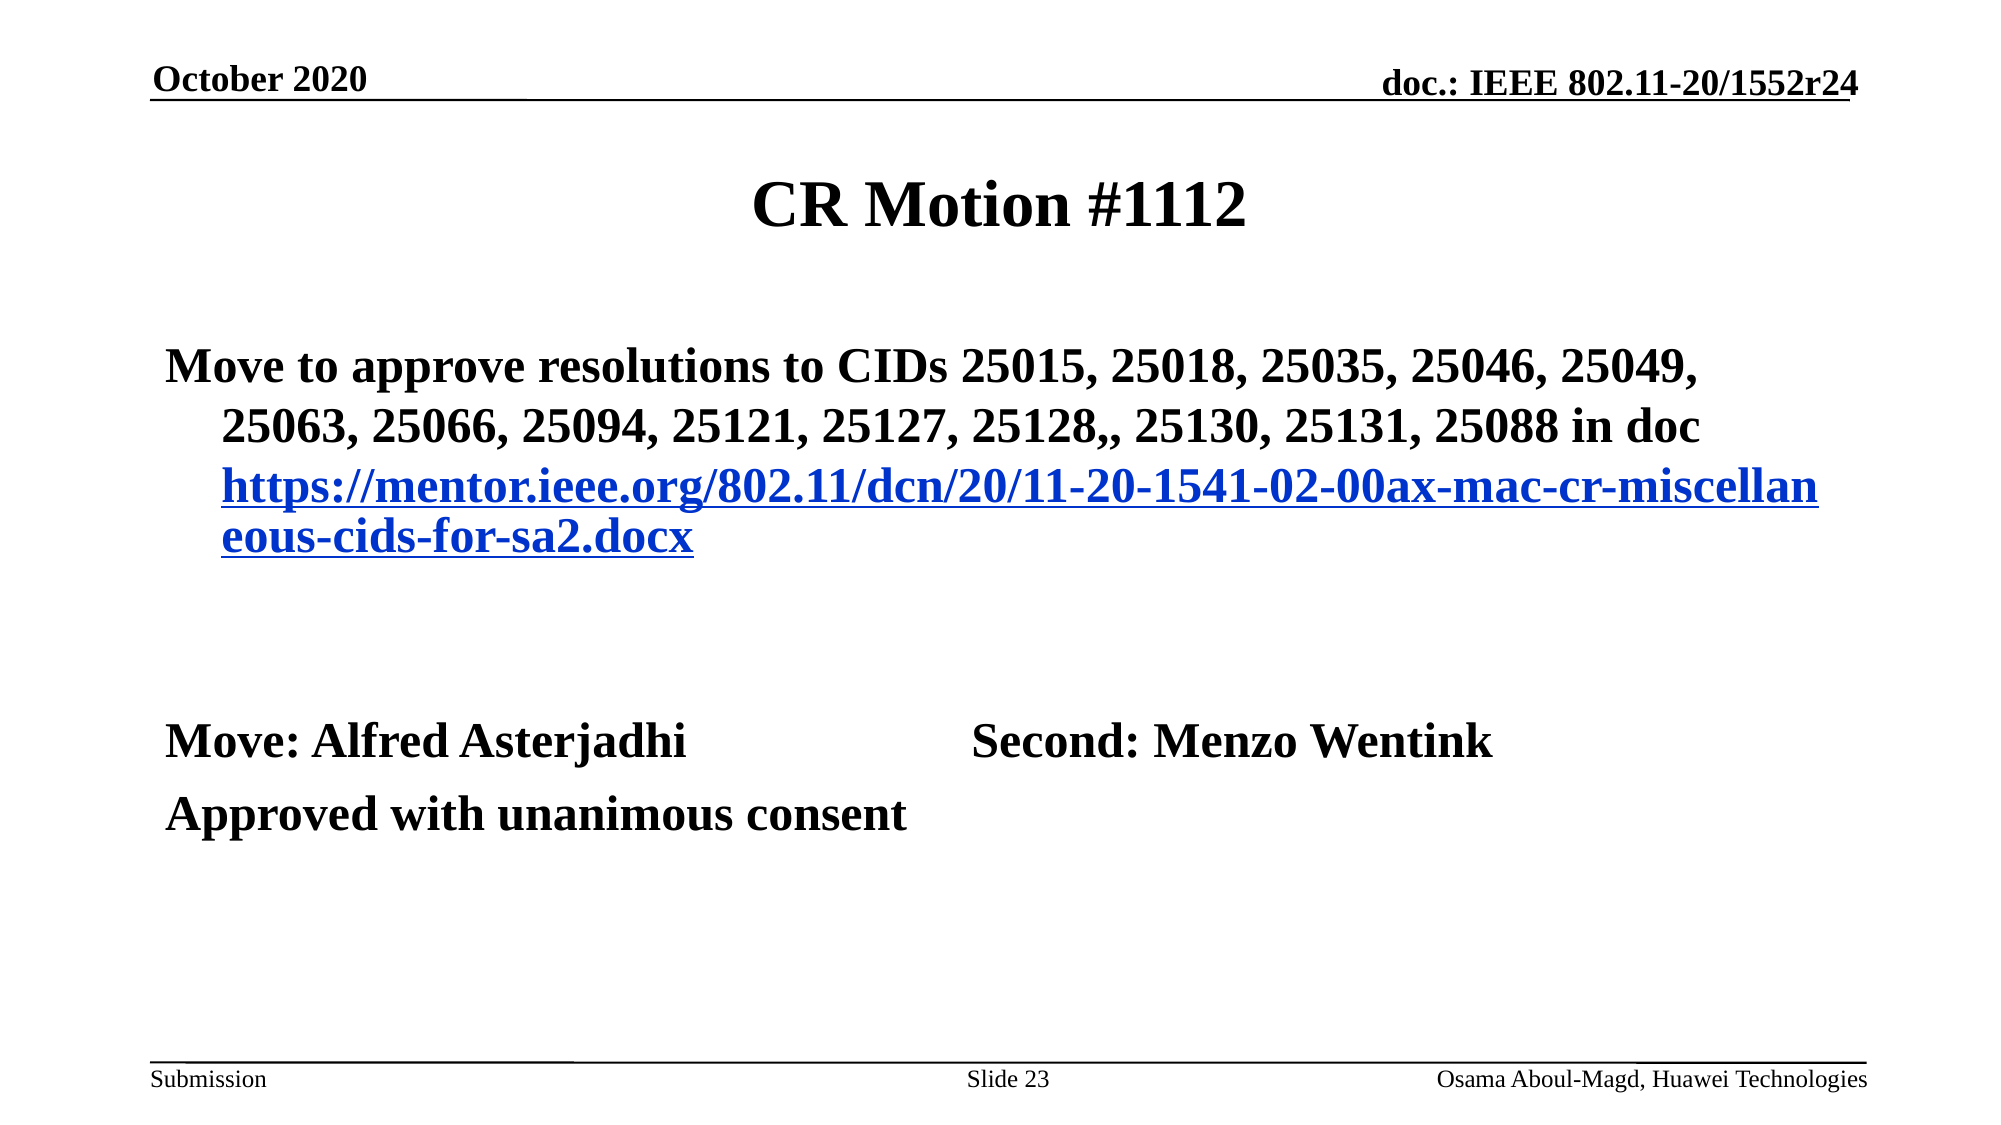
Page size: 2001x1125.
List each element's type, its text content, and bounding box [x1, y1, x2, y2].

title CR Motion #1112 [149, 112, 1850, 288]
footer Osama Aboul-Magd, Huawei Technologies [1171, 1061, 1869, 1093]
list Move to approve resolutions to CIDs 25015, 25018, 25035, 25046, 25049, 25063, 25066, 25094, 25121, 25127, 25128,, 25130, 25131, 25088 in doc https://mentor.ieee.org/802.11/dcn/20/11-20-1541-02-00ax-mac-cr-miscellaneous-cids-for-sa2.docx Move: Alfred Asterjadhi Second: Menzo Wentink Approved with unanimous consent [149, 324, 1850, 1000]
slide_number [152, 54, 563, 100]
slide_number Slide 23 [950, 1061, 1067, 1123]
